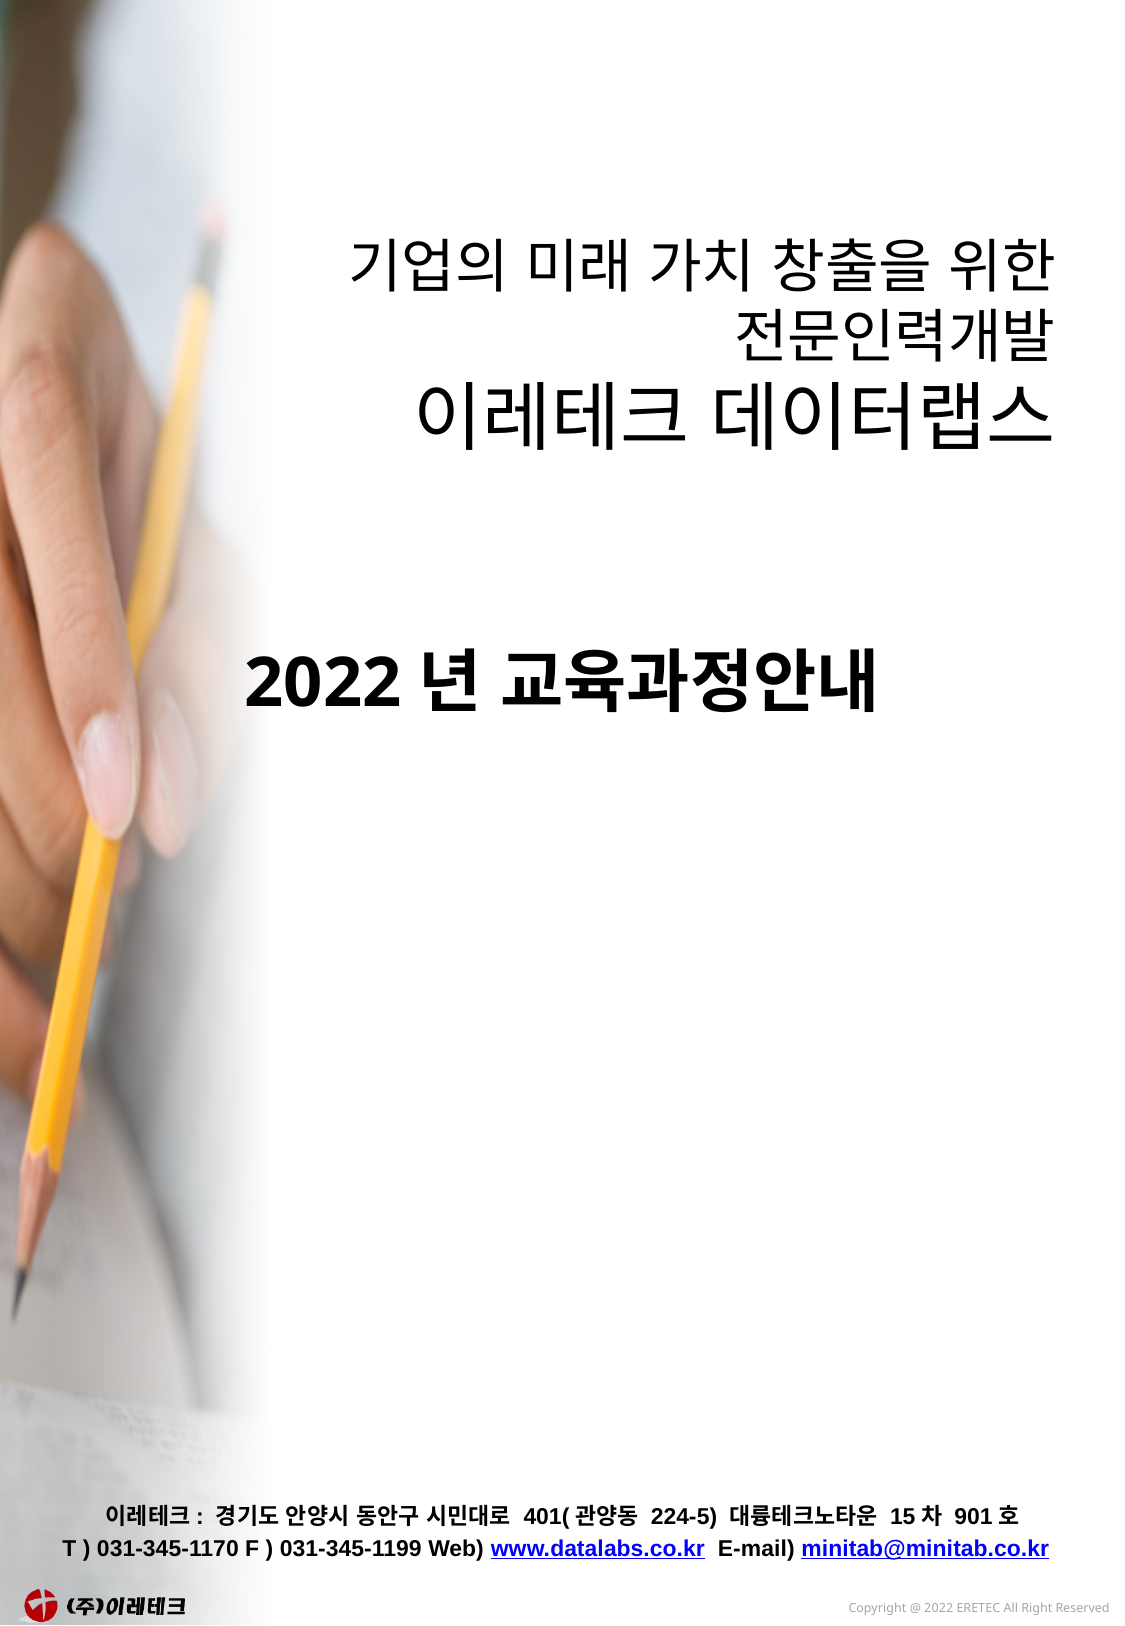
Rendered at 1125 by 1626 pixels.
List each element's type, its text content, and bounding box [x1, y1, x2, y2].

picture [0, 1581, 1125, 1625]
subtitle 이레테크: 경기도 안양시 동안구 시민대로 401(관양동 224-5) 대륭테크노타운 15차 901호 T ) 031-345-1170 F ) 031-345-1199 Web) www.datalabs.co.kr E-mail) minitab@minitab.co.kr [0, 1493, 1125, 1581]
text_box 기업의 미래 가치 창출을 위한 전문인력개발 이레테크 데이터랩스 [122, 221, 1071, 467]
title 2022년 교육과정안내 [84, 504, 1041, 854]
picture [0, 0, 1125, 1493]
